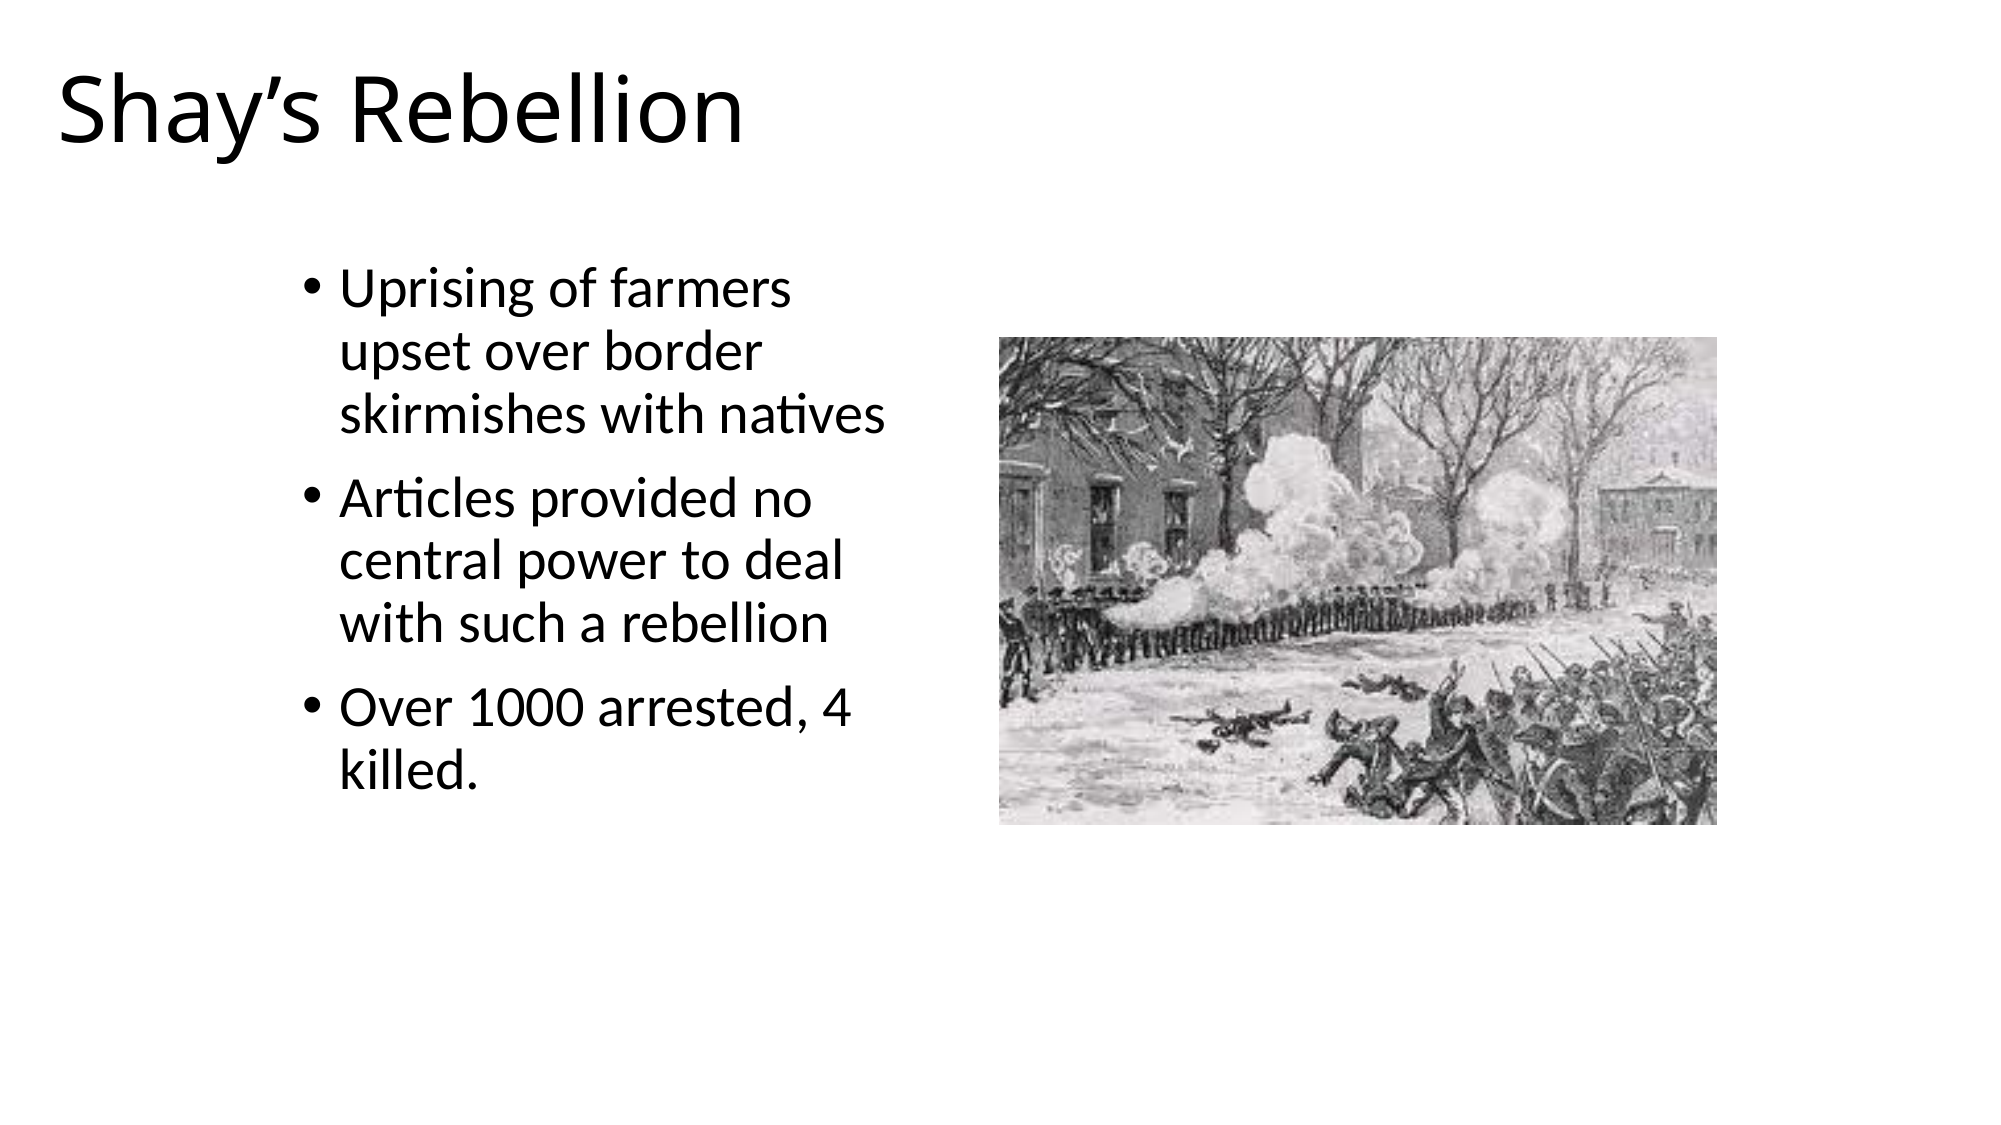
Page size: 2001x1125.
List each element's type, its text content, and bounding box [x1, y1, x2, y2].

picture [999, 337, 1717, 825]
title Shay’s Rebellion [42, 37, 1796, 188]
list Uprising of farmers upset over border skirmishes with natives Articles provided no central power to deal with such a rebellion Over 1000 arrested, 4 killed. [287, 249, 925, 975]
